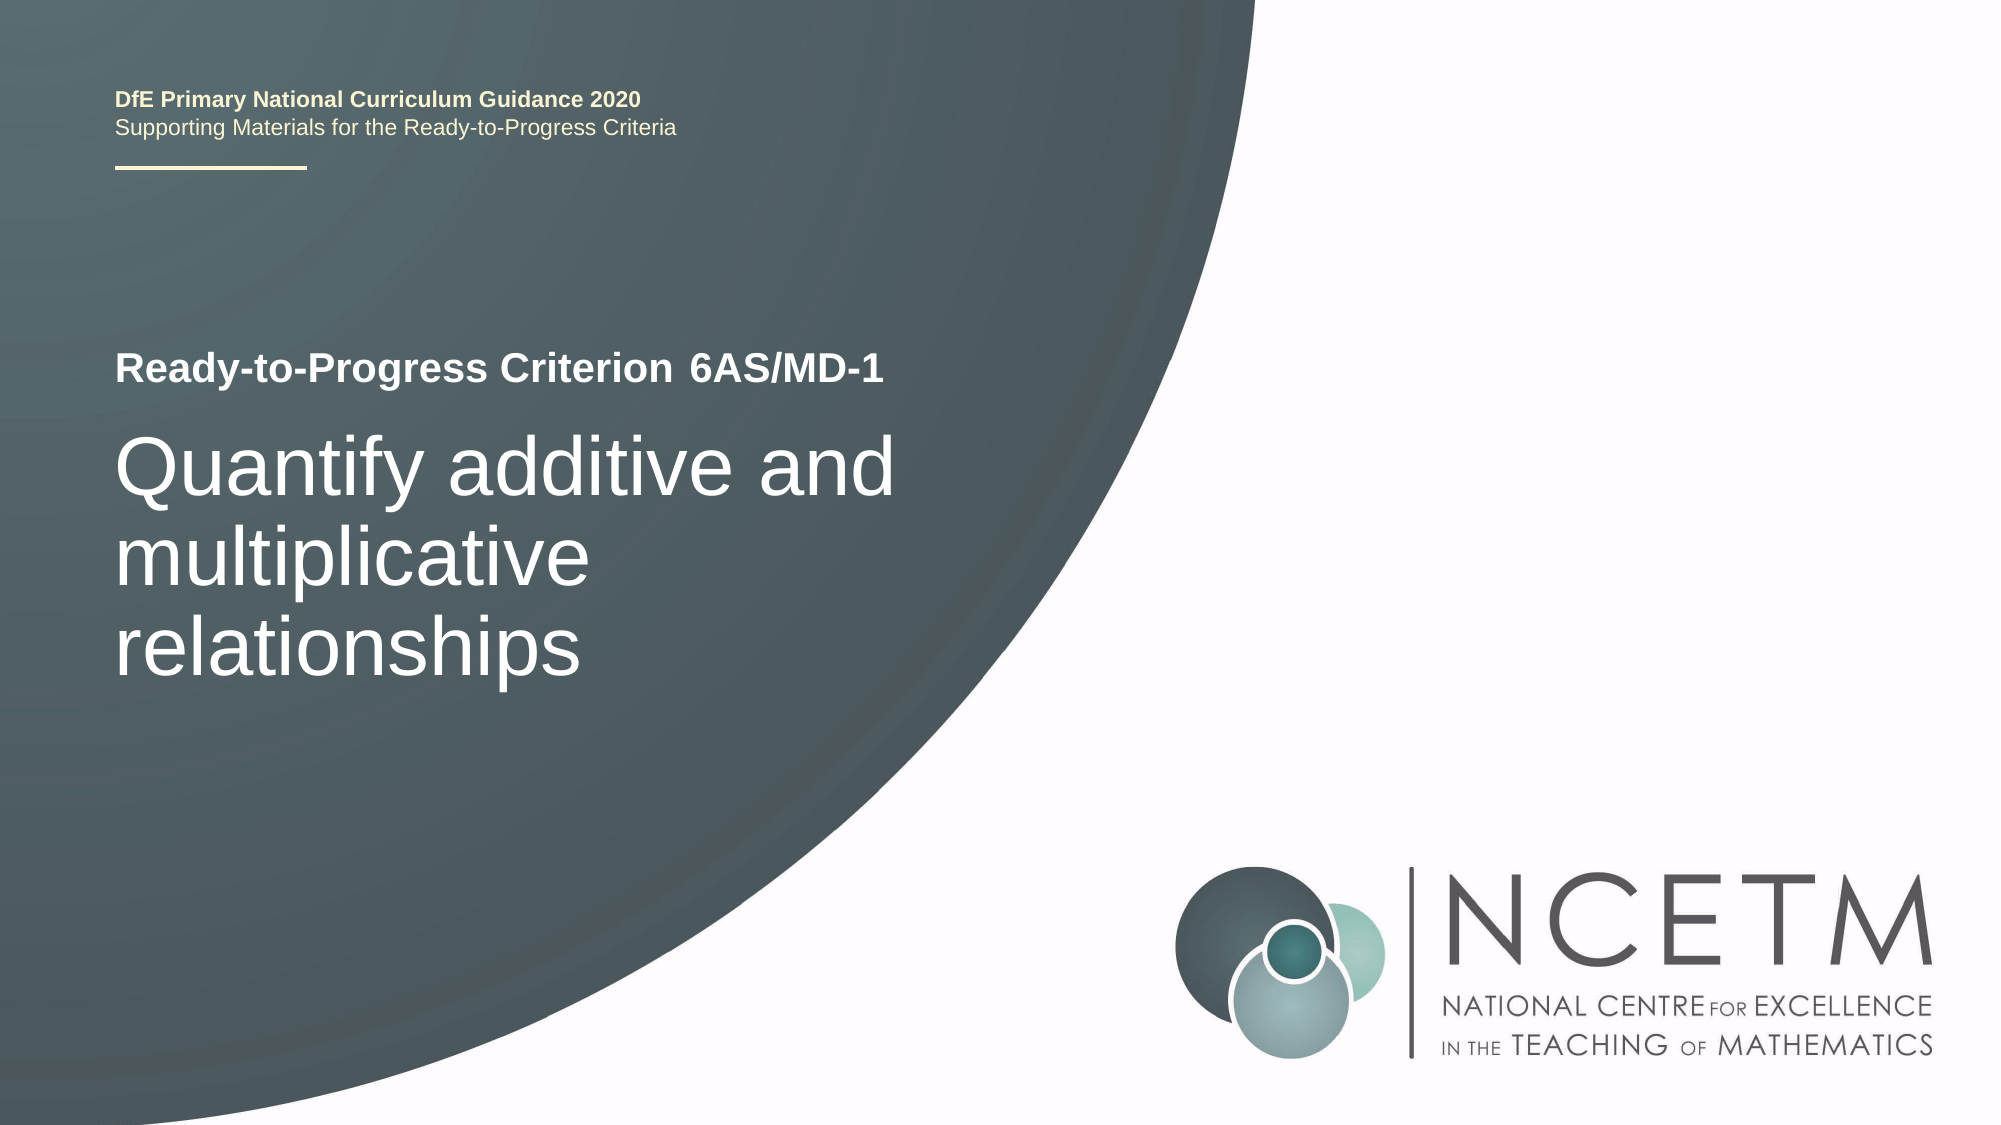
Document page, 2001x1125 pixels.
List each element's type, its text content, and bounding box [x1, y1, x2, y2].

list 6AS/MD-1 [674, 338, 1043, 414]
picture [0, 0, 2001, 1125]
subtitle Quantify additive and multiplicative relationships [99, 416, 1000, 912]
